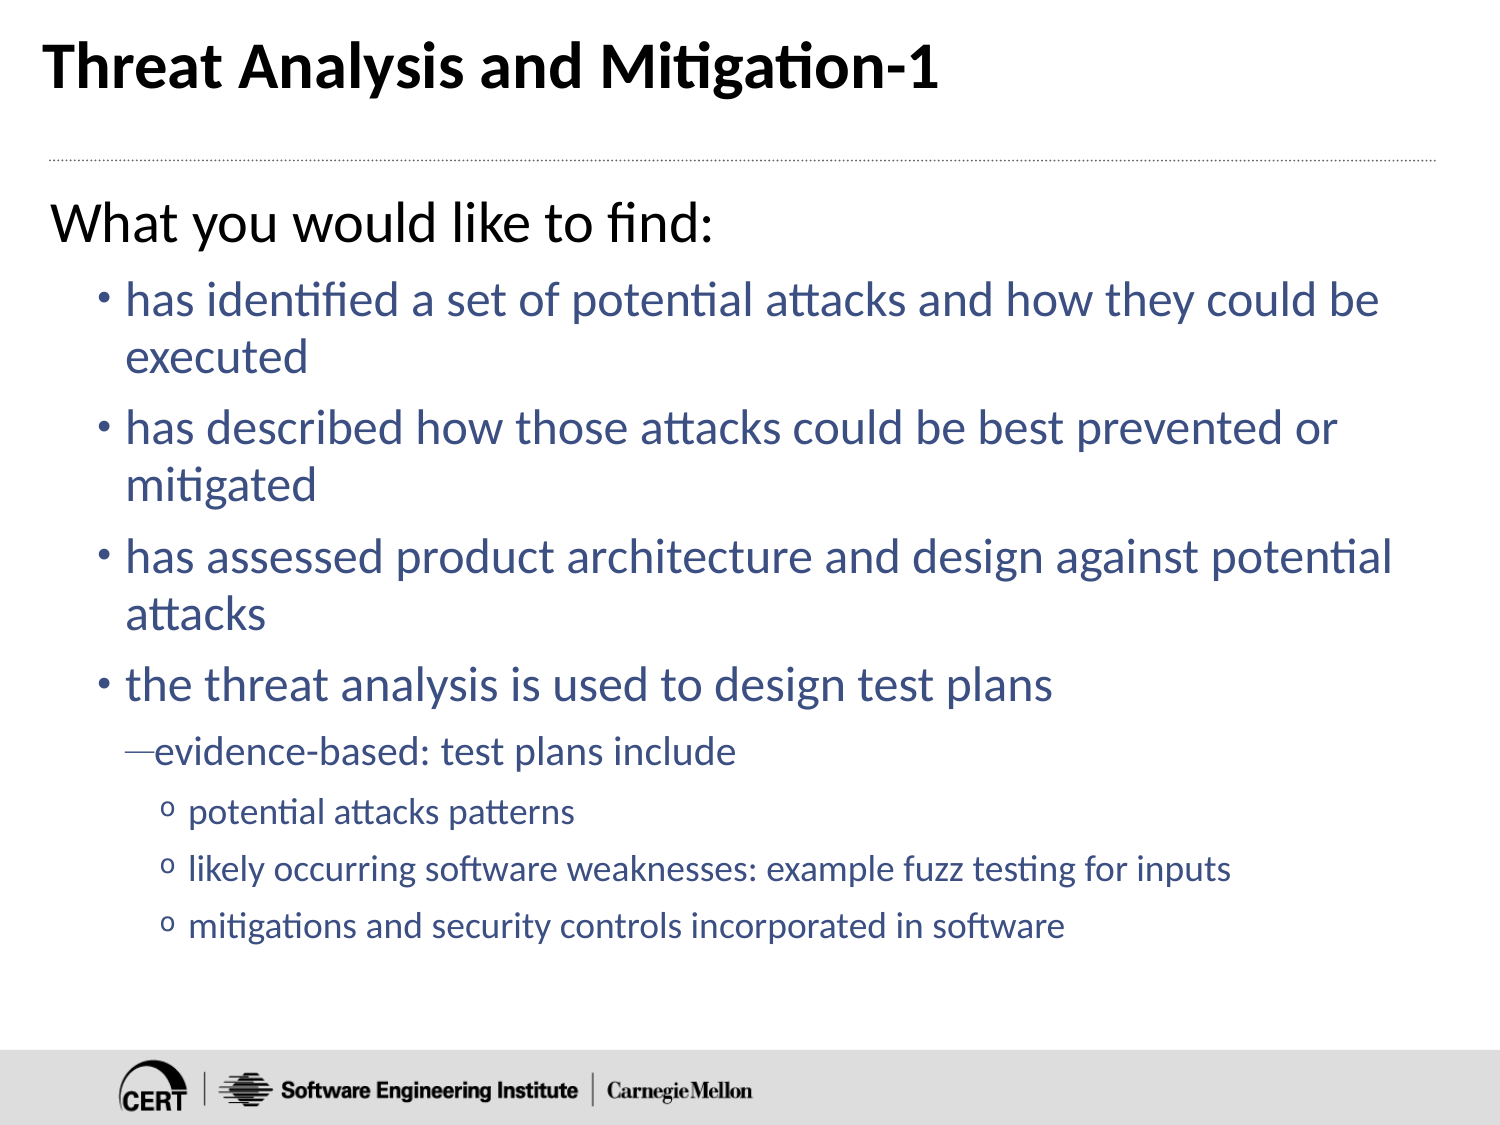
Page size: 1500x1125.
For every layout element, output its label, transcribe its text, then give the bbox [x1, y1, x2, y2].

list What you would like to find: has identified a set of potential attacks and how they could be executed has described how those attacks could be best prevented or mitigated has assessed product architecture and design against potential attacks the threat analysis is used to design test plans evidence-based: test plans include potential attacks patterns likely occurring software weaknesses: example fuzz testing for inputs mitigations and security controls incorporated in software [49, 187, 1438, 1001]
title Threat Analysis and Mitigation-1 [42, 37, 1434, 155]
picture [102, 1056, 765, 1117]
